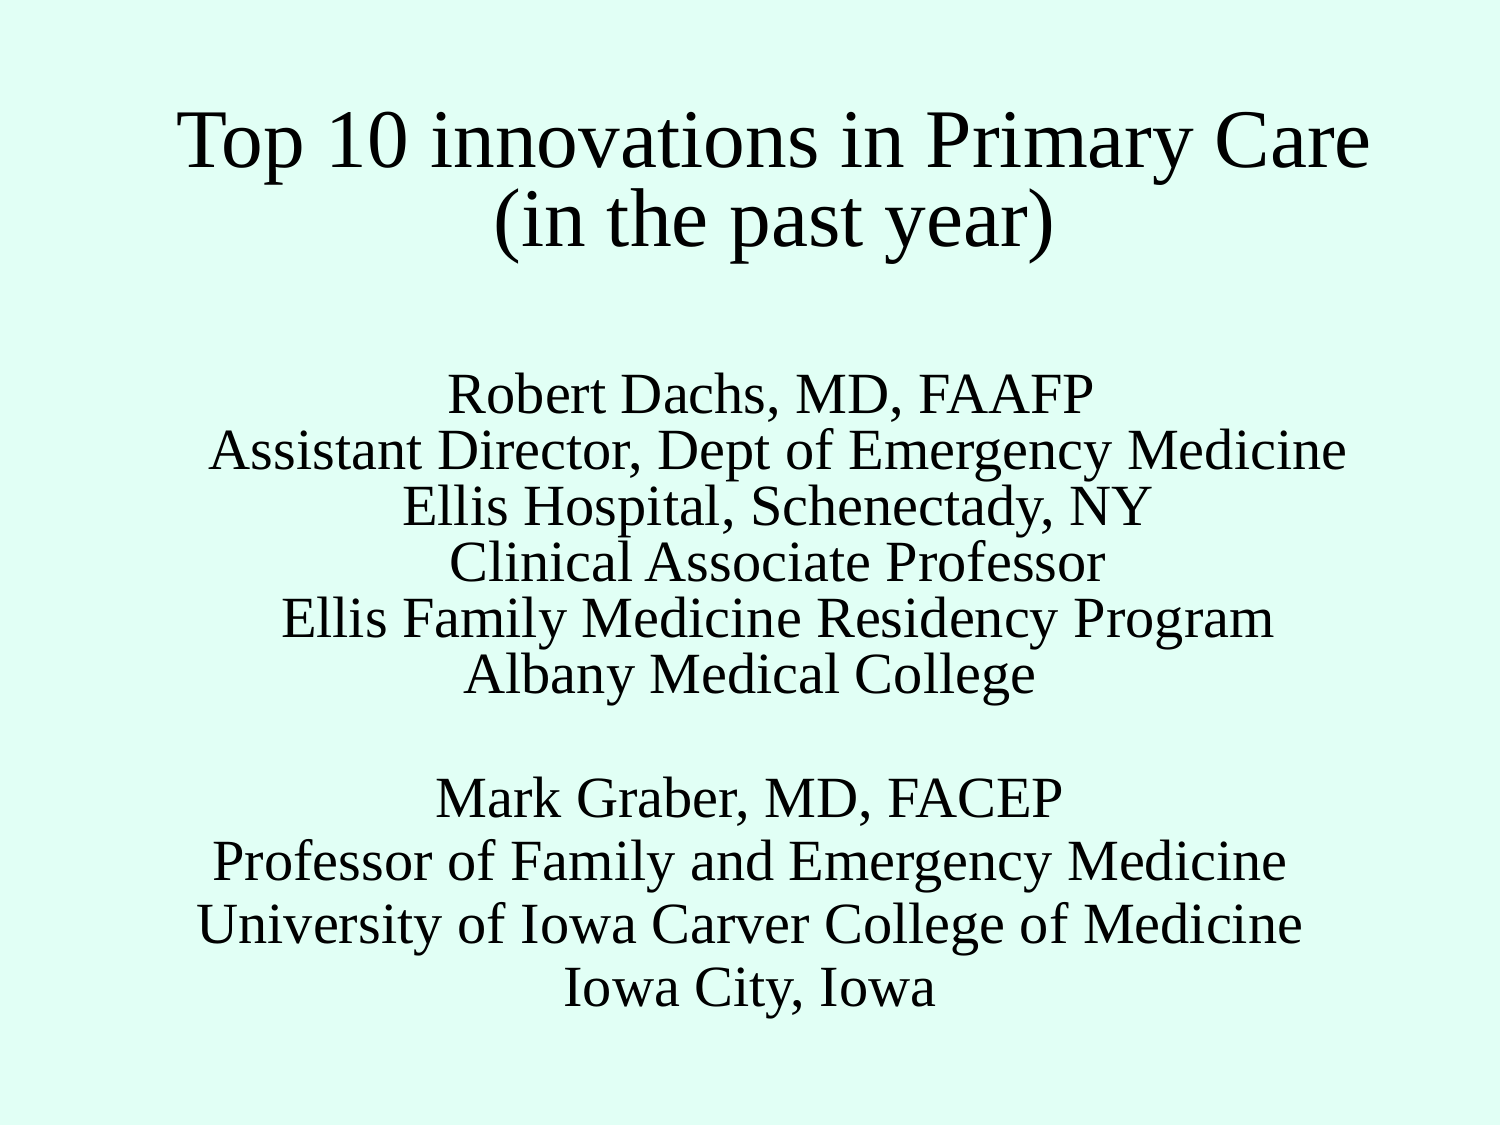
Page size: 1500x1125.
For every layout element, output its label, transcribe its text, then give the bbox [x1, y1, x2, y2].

list Robert Dachs, MD, FAAFP Assistant Director, Dept of Emergency Medicine Ellis Hospital, Schenectady, NY Clinical Associate Professor Ellis Family Medicine Residency Program Albany Medical College Mark Graber, MD, FACEP Professor of Family and Emergency Medicine University of Iowa Carver College of Medicine Iowa City, Iowa [112, 362, 1388, 1013]
title Top 10 innovations in Primary Care (in the past year) [137, 62, 1413, 304]
